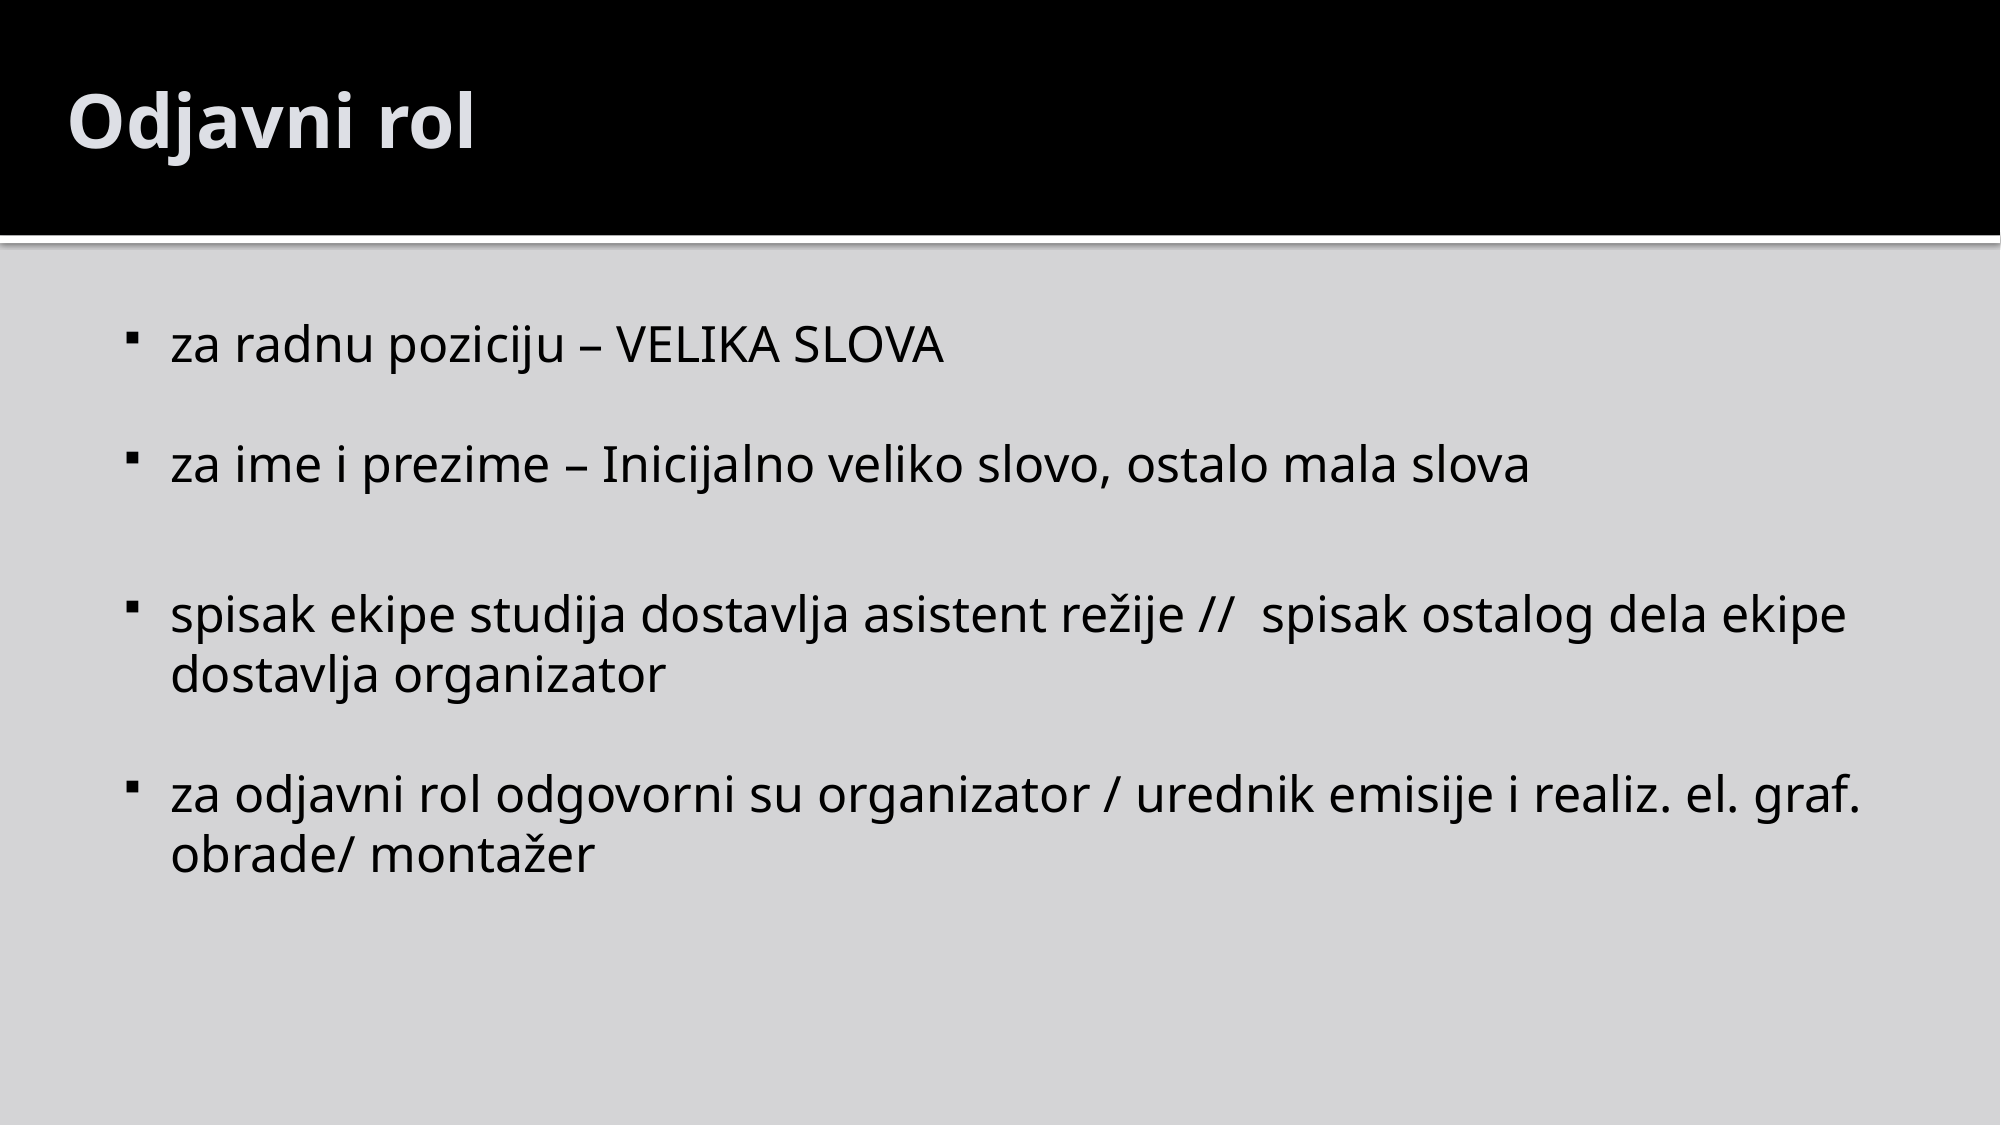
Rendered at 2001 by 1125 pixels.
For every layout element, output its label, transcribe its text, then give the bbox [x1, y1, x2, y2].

list za radnu poziciju – VELIKA SLOVA za ime i prezime – Inicijalno veliko slovo, ostalo mala slova spisak ekipe studija dostavlja asistent režije // spisak ostalog dela ekipe dostavlja organizator za odjavni rol odgovorni su organizator / urednik emisije i realiz. el. graf. obrade/ montažer [12, 237, 1938, 1125]
text_box Odjavni rol [12, 12, 1650, 225]
